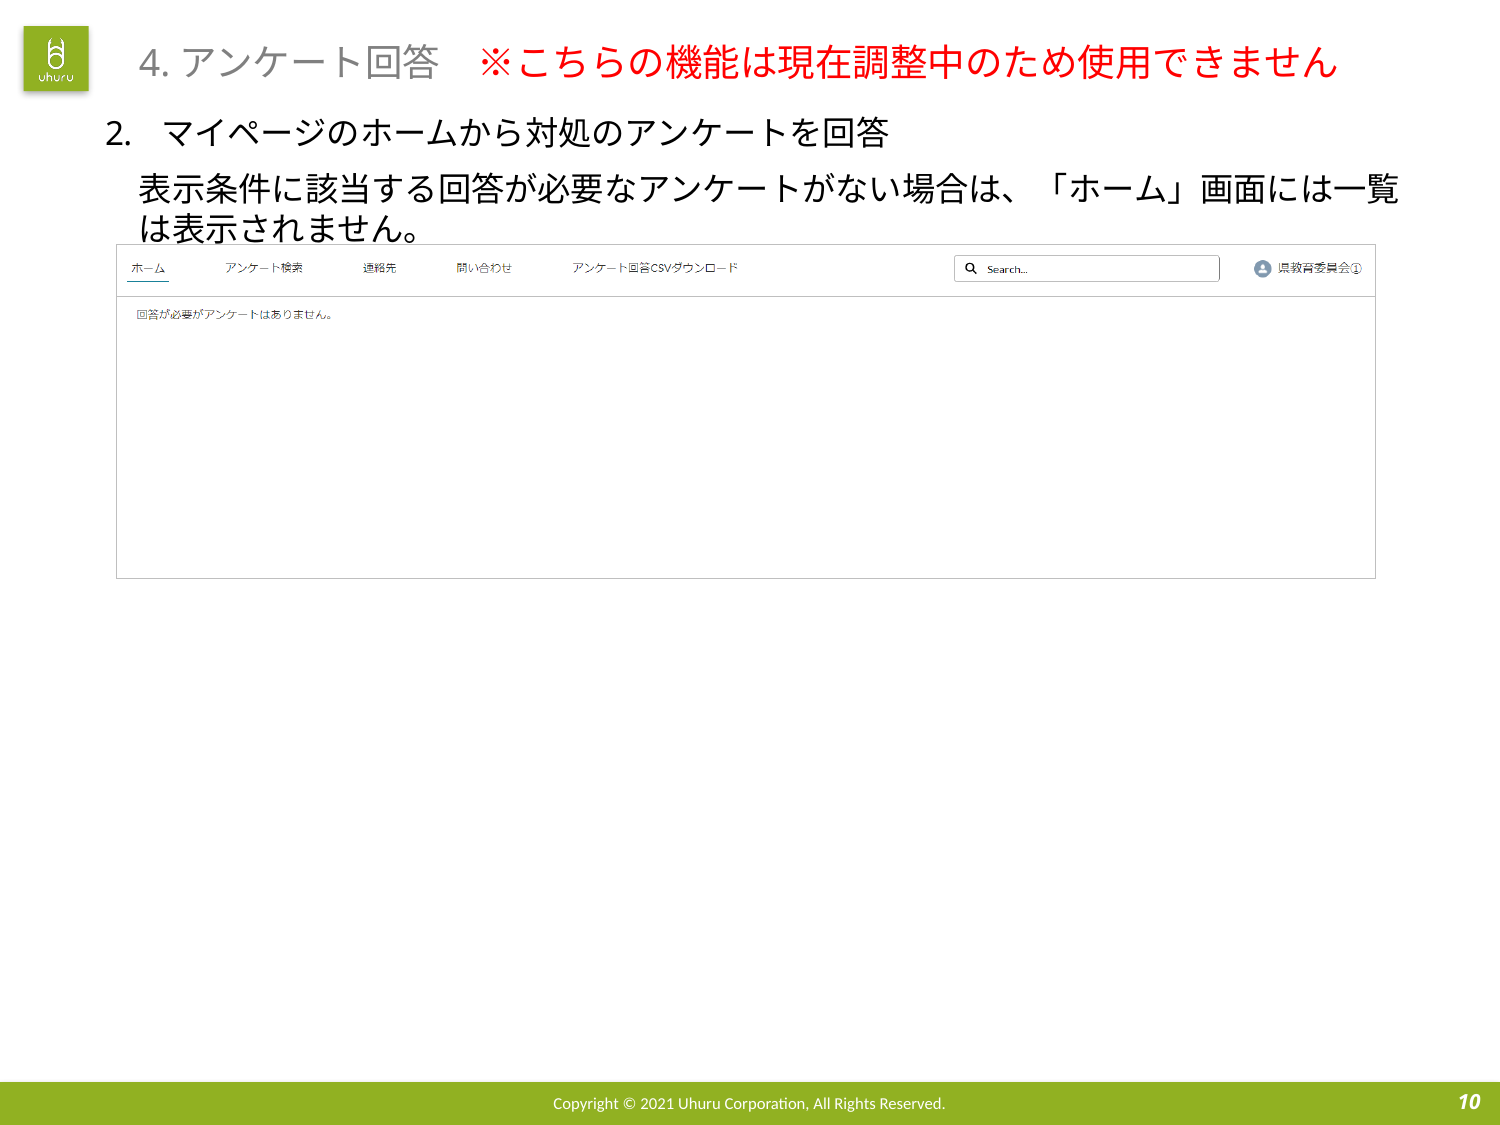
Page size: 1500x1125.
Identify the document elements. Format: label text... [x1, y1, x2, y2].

slide_number 10 [1391, 1088, 1496, 1118]
list 表示条件に該当する回答が必要なアンケートがない場合は、「ホーム」画面には一覧は表示されません。 [123, 160, 1426, 242]
text_box マイページのホームから対処のアンケートを回答 [90, 105, 1365, 159]
picture [23, 25, 89, 92]
picture [115, 244, 1377, 579]
title 4.アンケート回答 ※こちらの機能は現在調整中のため使用できません [123, 4, 1500, 119]
